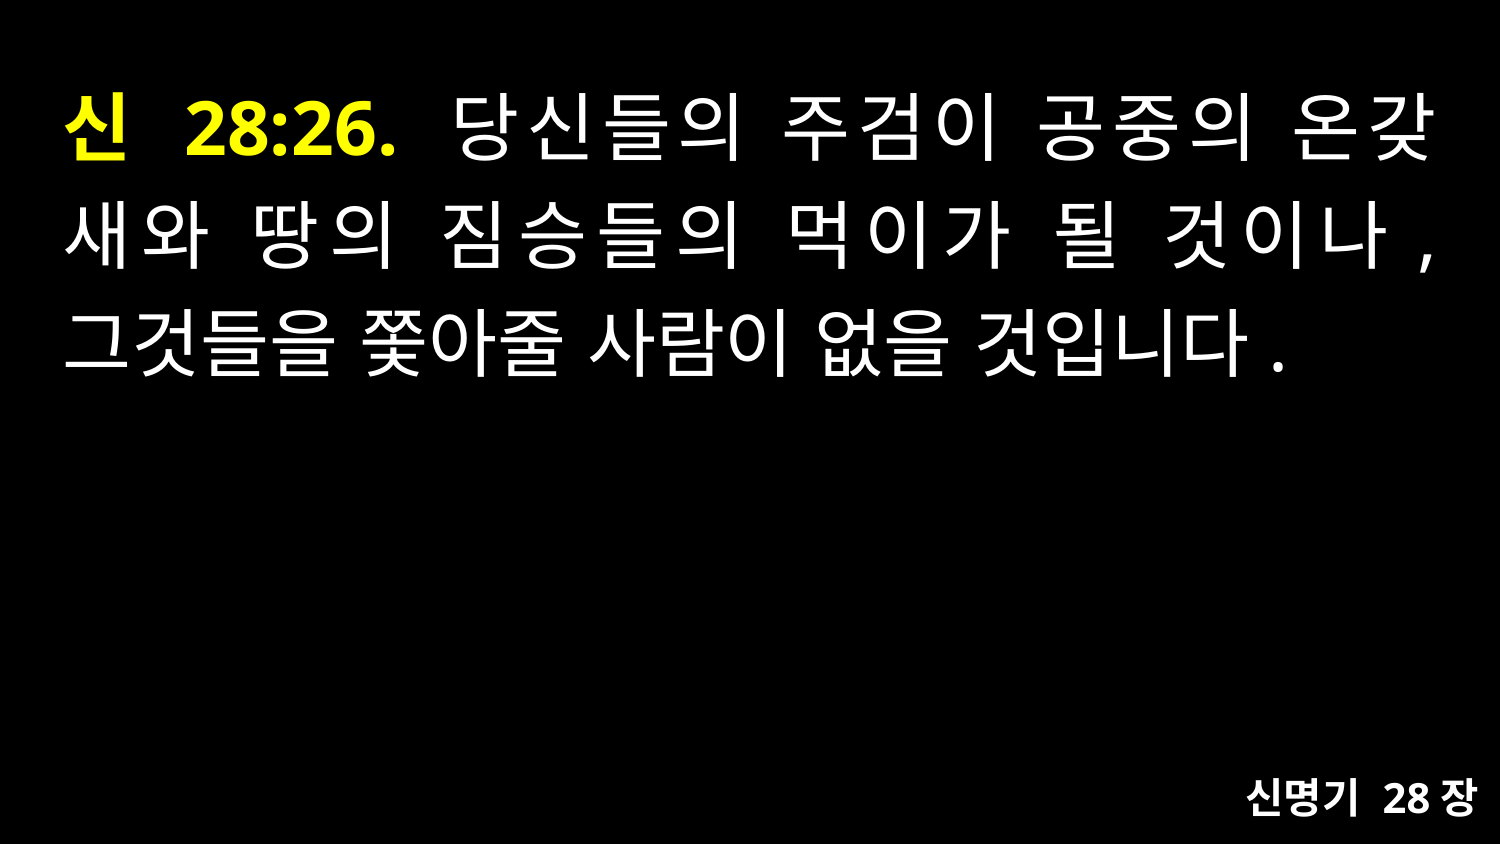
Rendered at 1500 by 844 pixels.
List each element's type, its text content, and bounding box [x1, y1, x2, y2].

title 신 28:26. 당신들의 주검이 공중의 온갖 새와 땅의 짐승들의 먹이가 될 것이나, 그것들을 쫓아줄 사람이 없을 것입니다. [0, 0, 1500, 844]
subtitle 신명기 28장 [916, 770, 1500, 844]
